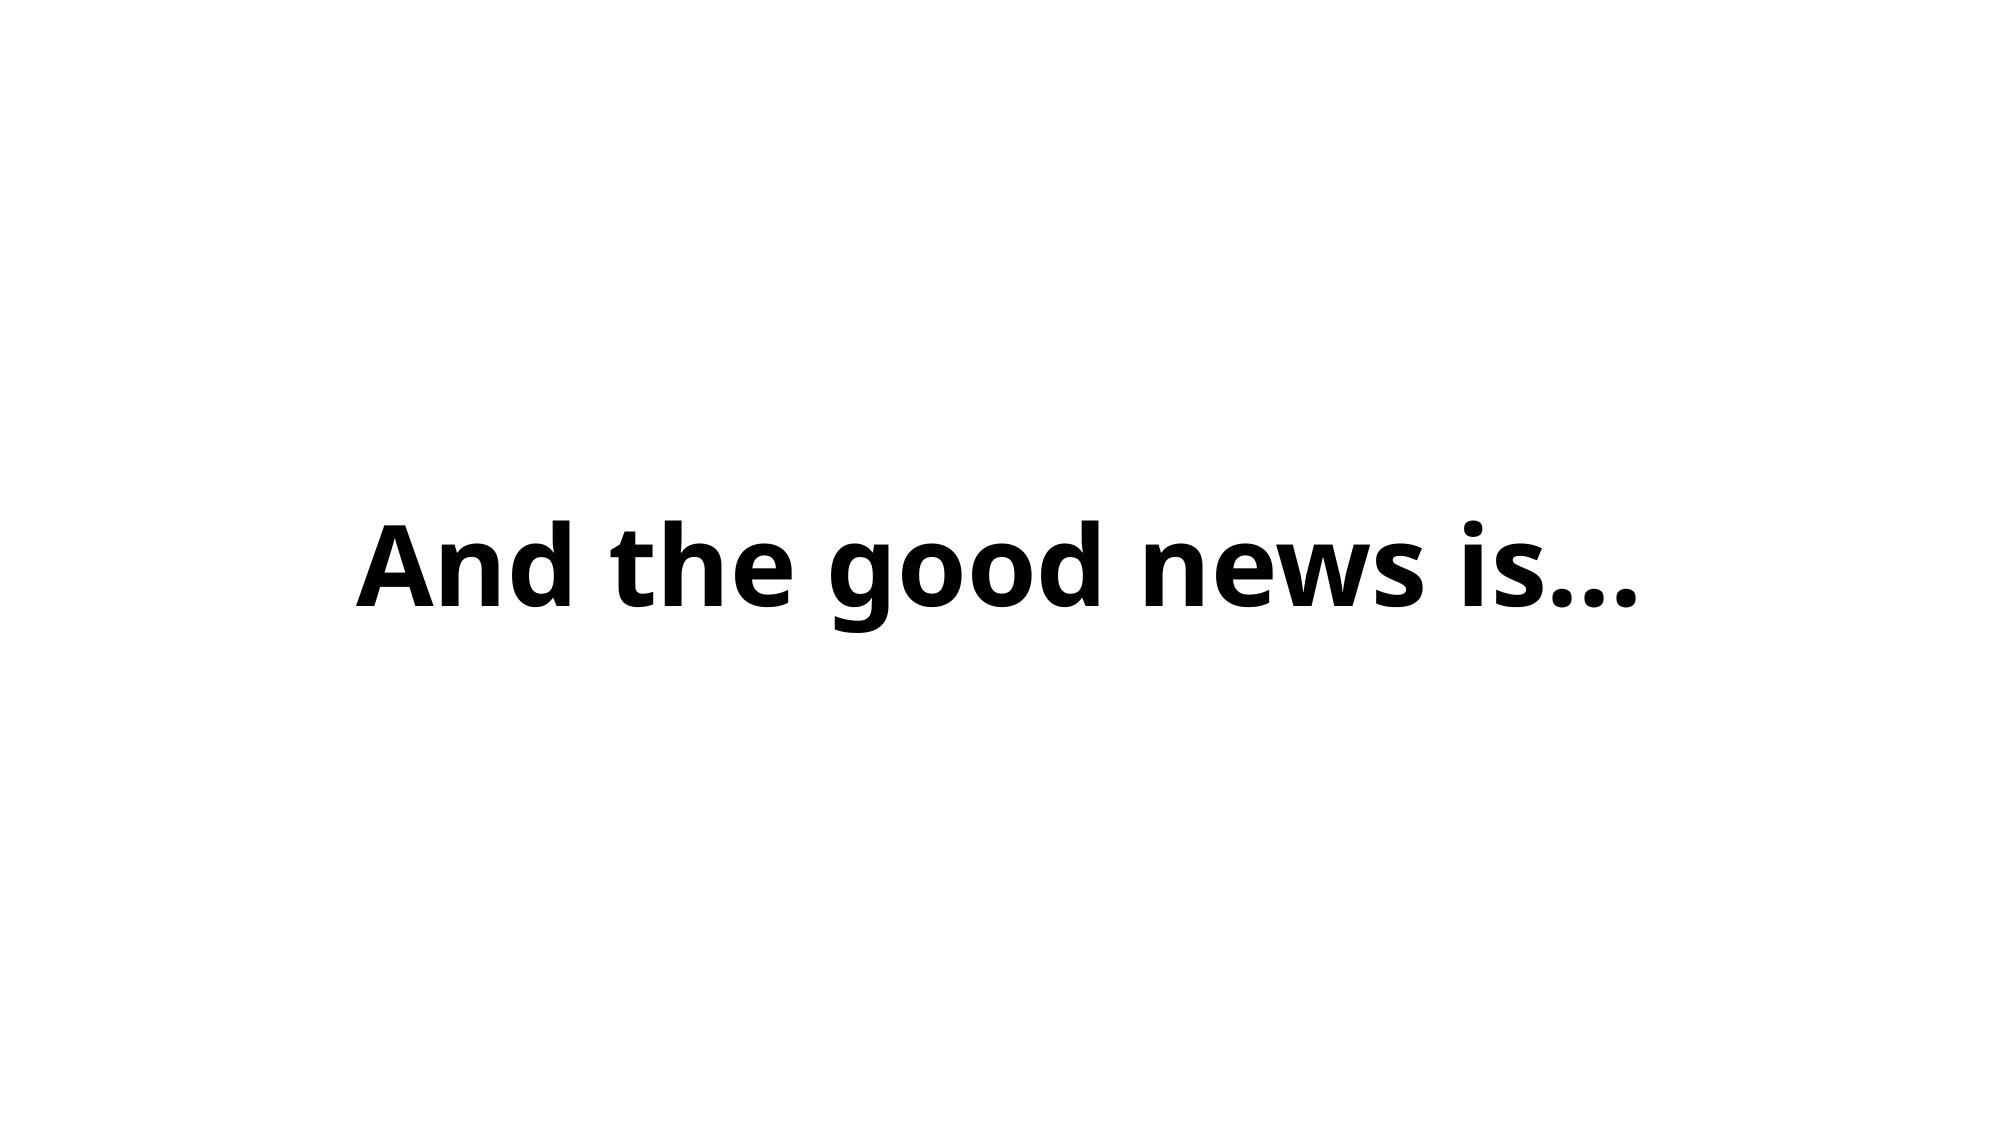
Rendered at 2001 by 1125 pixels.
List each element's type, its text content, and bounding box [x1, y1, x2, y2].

text_box And the good news is... [93, 486, 1907, 637]
